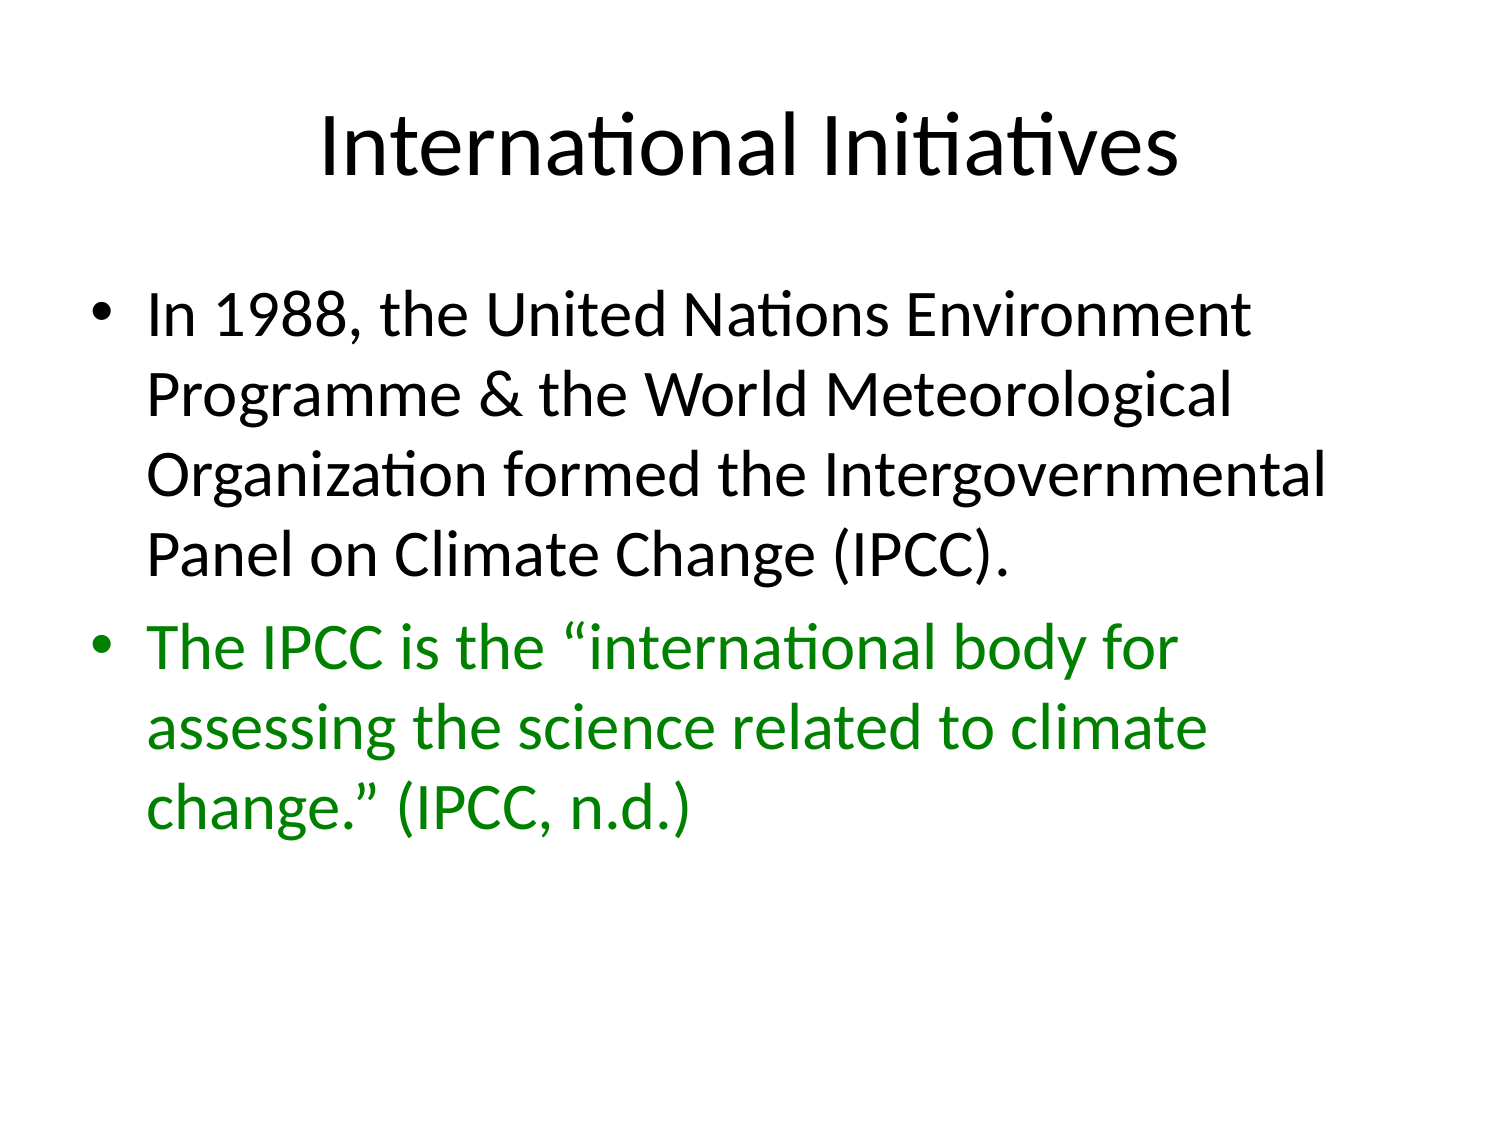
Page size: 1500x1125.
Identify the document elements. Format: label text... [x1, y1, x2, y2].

title International Initiatives [75, 45, 1425, 233]
list In 1988, the United Nations Environment Programme & the World Meteorological Organization formed the Intergovernmental Panel on Climate Change (IPCC). The IPCC is the “international body for assessing the science related to climate change.” (IPCC, n.d.) [75, 262, 1425, 1005]
